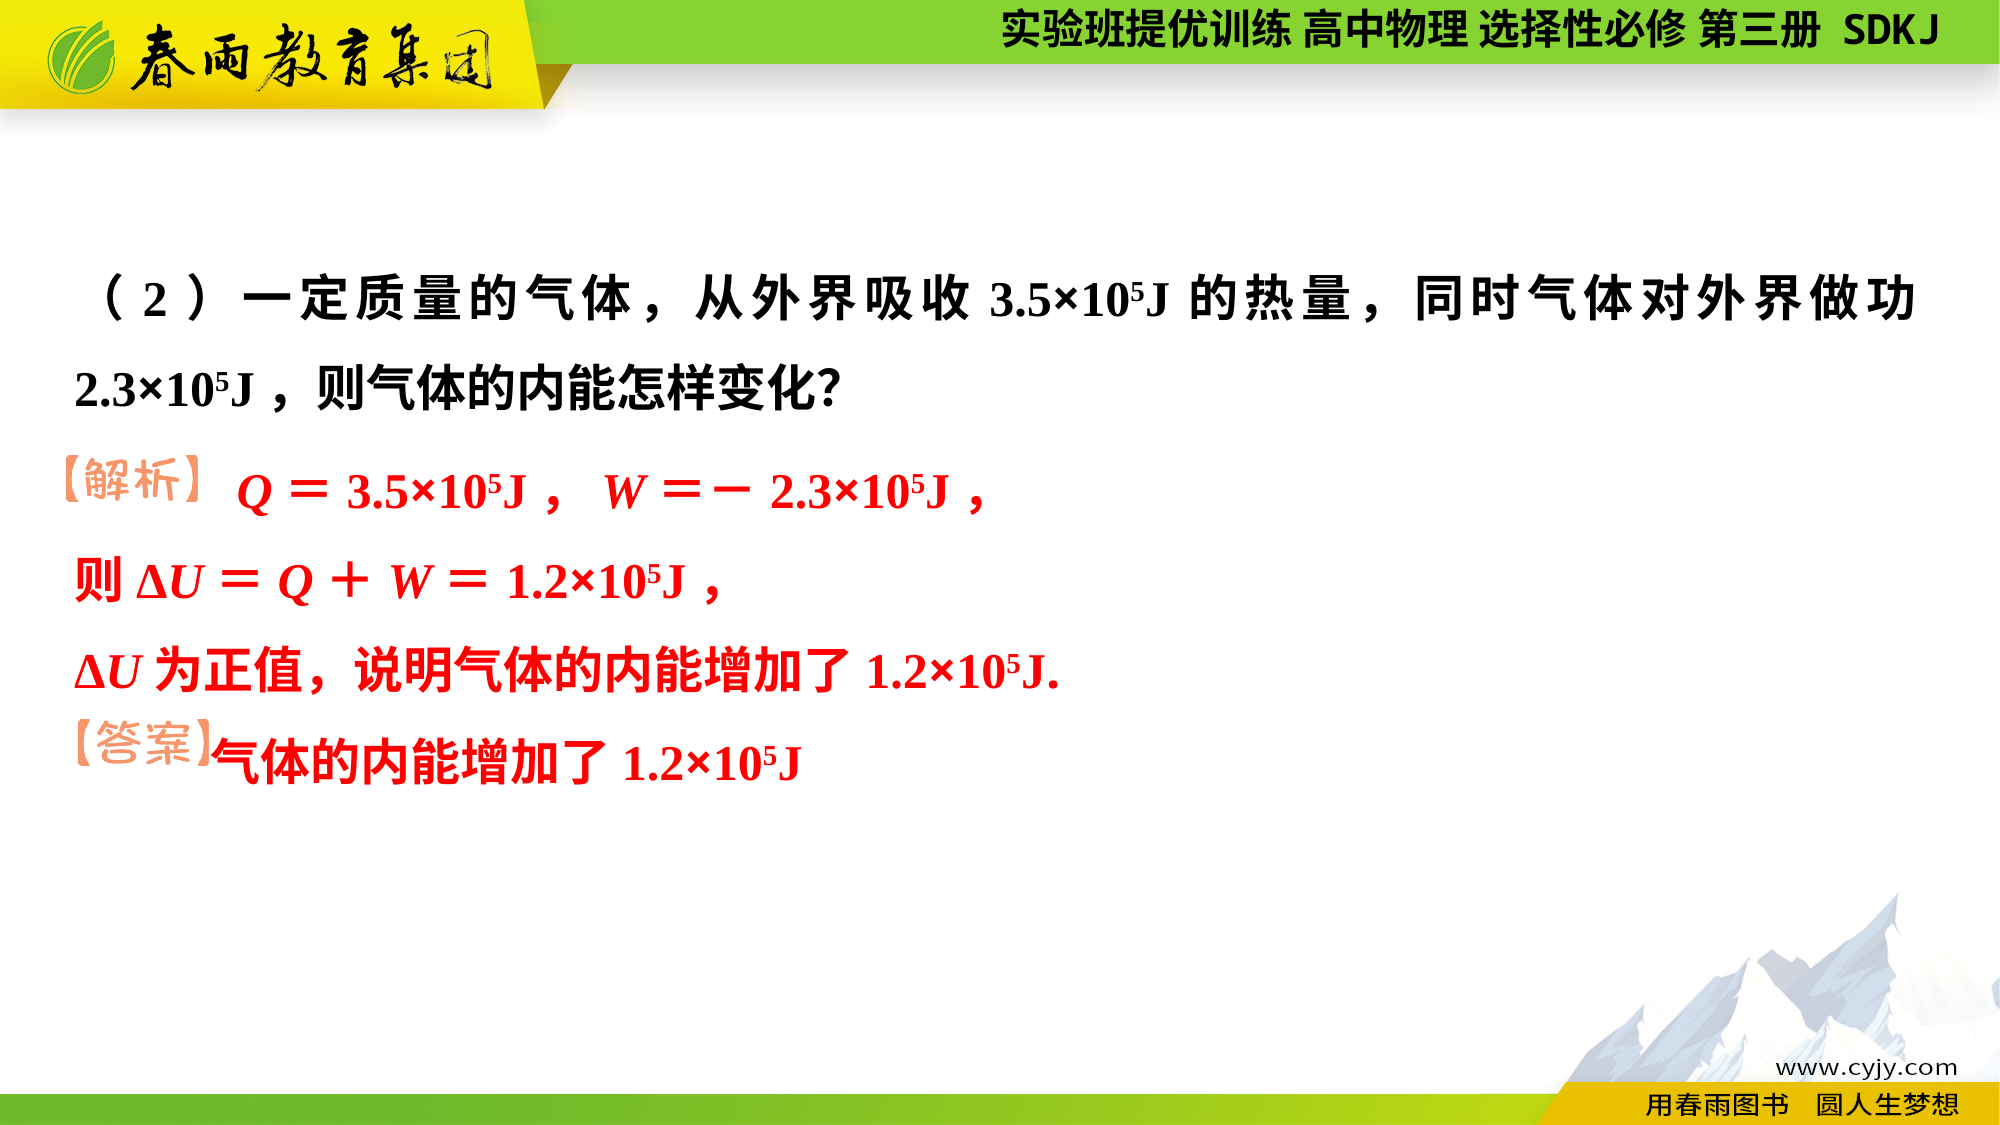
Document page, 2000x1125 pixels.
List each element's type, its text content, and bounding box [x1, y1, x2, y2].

text_box 气体的内能增加了1.2×105J [59, 692, 1944, 798]
picture [0, 0, 2000, 1125]
list （2）一定质量的气体，从外界吸收3.5×105J的热量，同时气体对外界做功2.3×105J，则气体的内能怎样变化？ [59, 229, 1944, 415]
text_box Q＝3.5×105J，W＝－2.3×105J， 则ΔU＝Q＋W＝1.2×105J， ΔU为正值，说明气体的内能增加了1.2×105J. [59, 421, 1944, 692]
